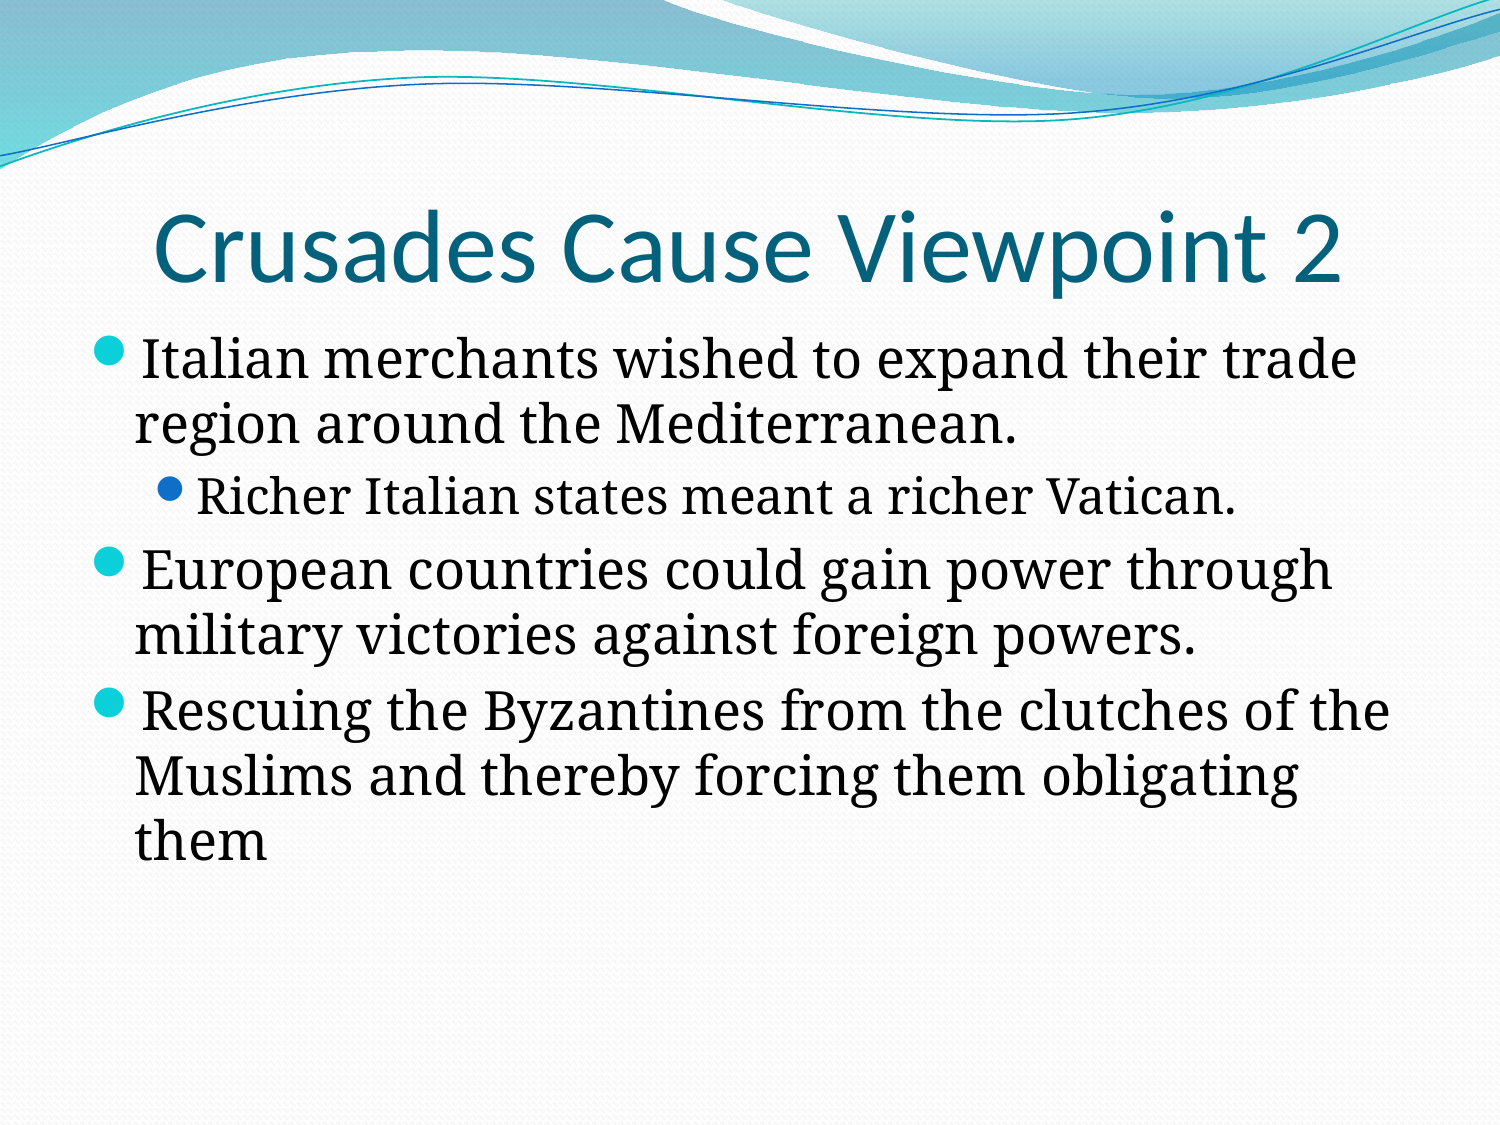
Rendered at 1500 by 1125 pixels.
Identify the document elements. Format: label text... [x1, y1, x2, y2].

title Crusades Cause Viewpoint 2 [75, 115, 1425, 303]
list Italian merchants wished to expand their trade region around the Mediterranean. Richer Italian states meant a richer Vatican. European countries could gain power through military victories against foreign powers. Rescuing the Byzantines from the clutches of the Muslims and thereby forcing them obligating them [75, 317, 1425, 1038]
